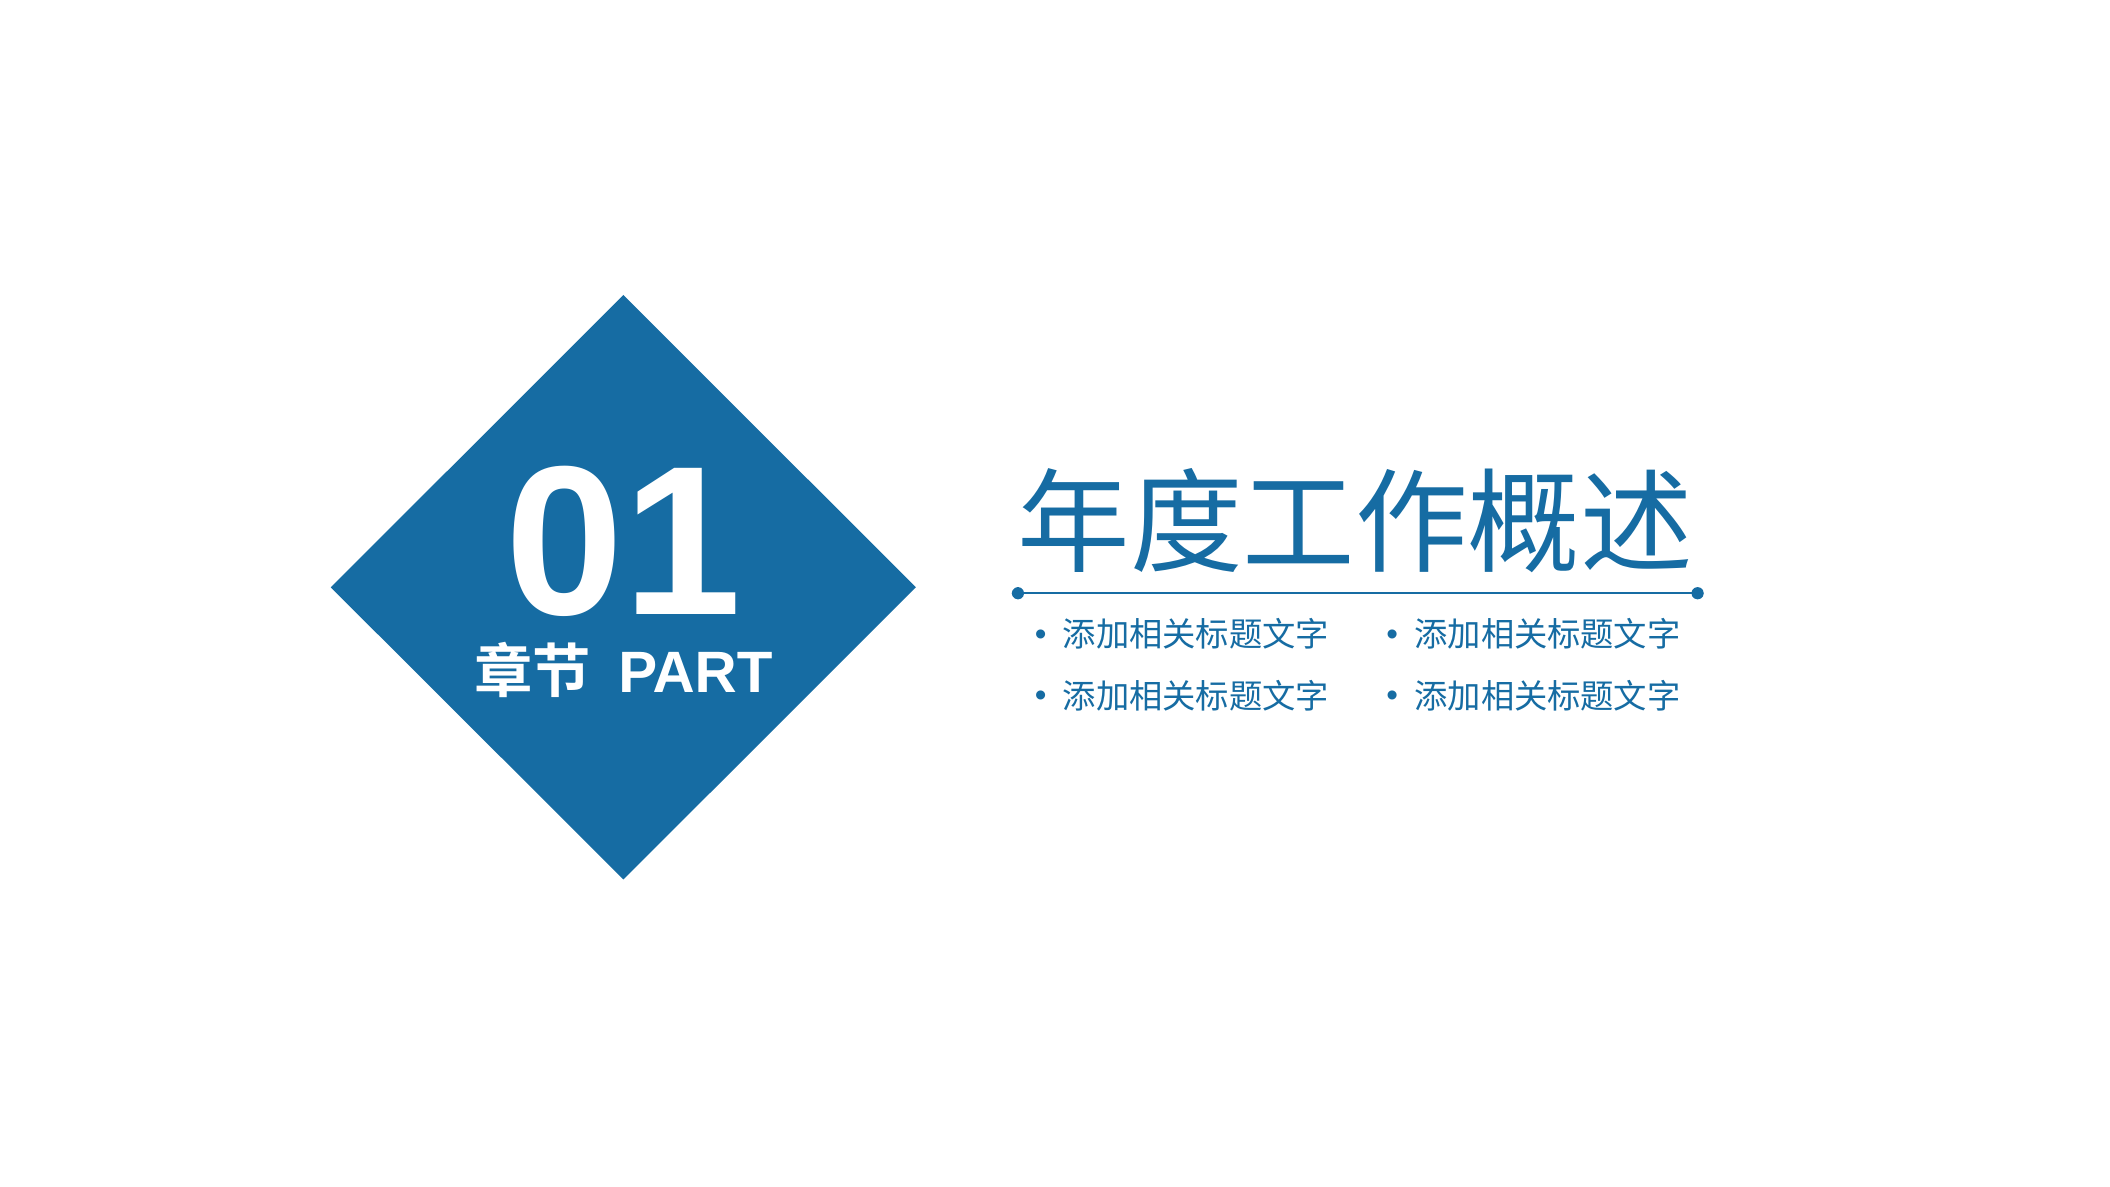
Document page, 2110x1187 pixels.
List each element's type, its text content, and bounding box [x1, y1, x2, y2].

text_box [517, 294, 730, 401]
text_box 章节 PART [339, 634, 908, 705]
text_box [330, 434, 484, 634]
text_box 添加相关标题文字 [1371, 606, 1696, 661]
text_box 01 [484, 401, 763, 634]
text_box [448, 705, 799, 880]
text_box [763, 434, 916, 634]
text_box 添加相关标题文字 [1371, 667, 1696, 723]
text_box 添加相关标题文字 [1019, 606, 1344, 661]
text_box 年度工作概述 [1017, 450, 1751, 586]
text_box 添加相关标题文字 [1019, 667, 1344, 723]
